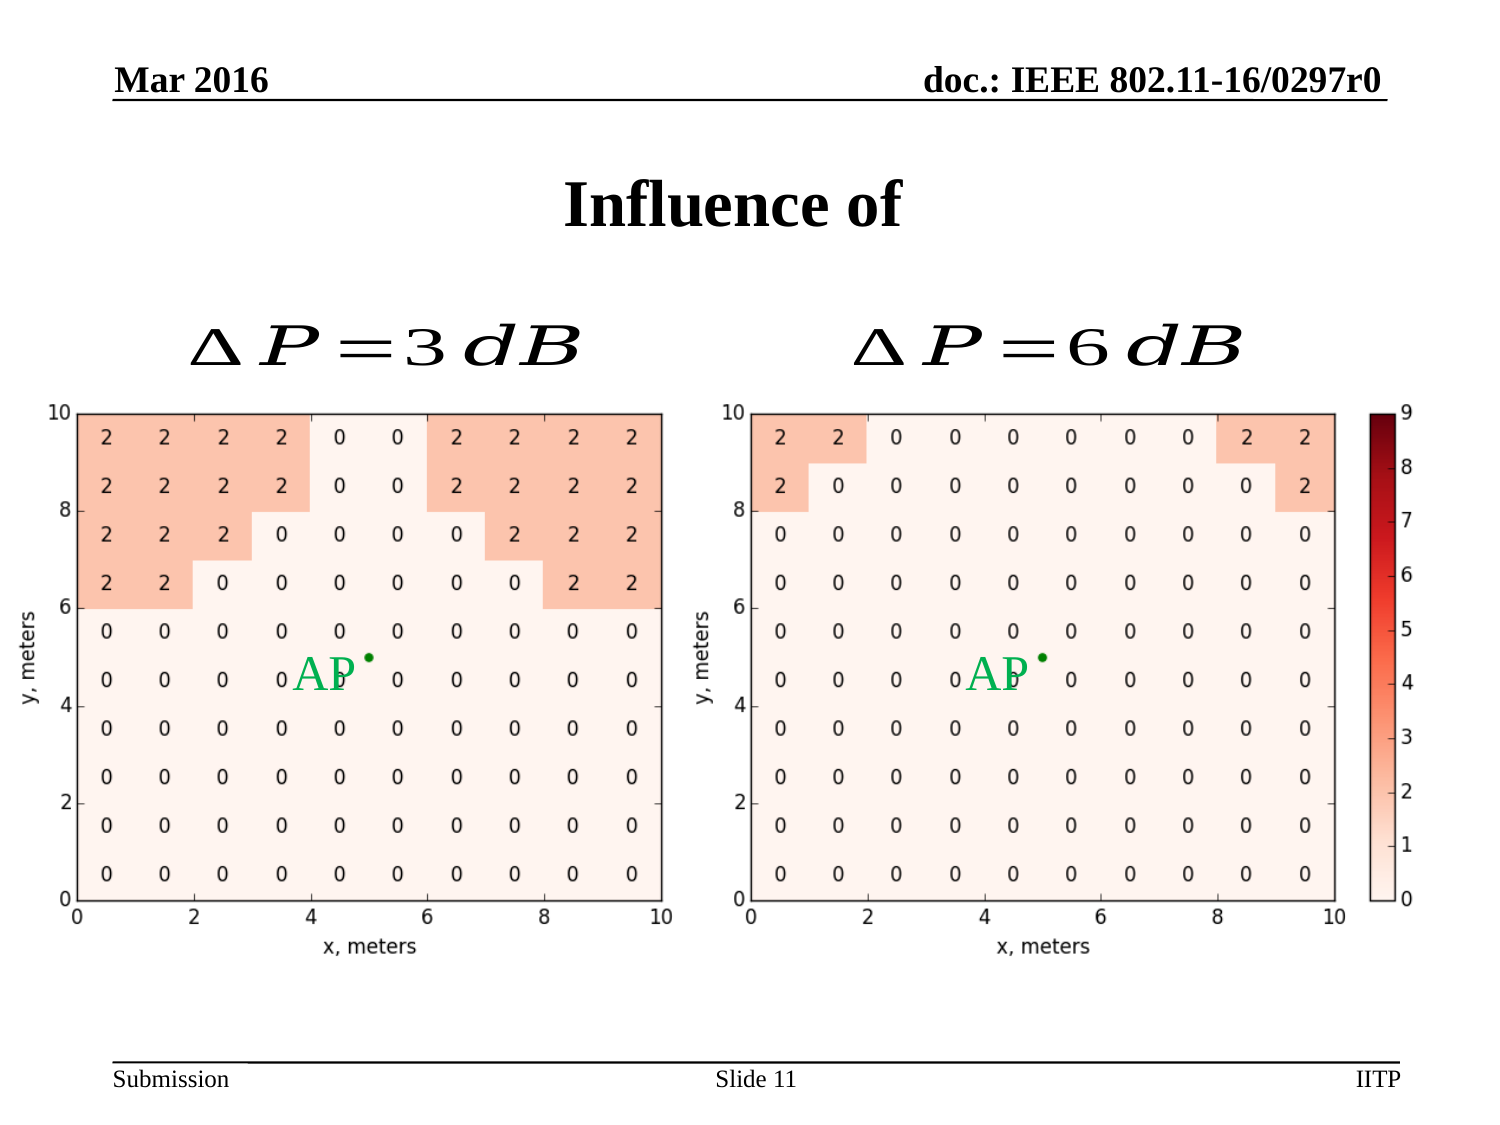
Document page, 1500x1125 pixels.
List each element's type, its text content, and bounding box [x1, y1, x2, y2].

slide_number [114, 54, 271, 101]
picture [0, 383, 1500, 975]
footer IITP [949, 1061, 1402, 1093]
slide_number Slide 11 [712, 1061, 801, 1093]
